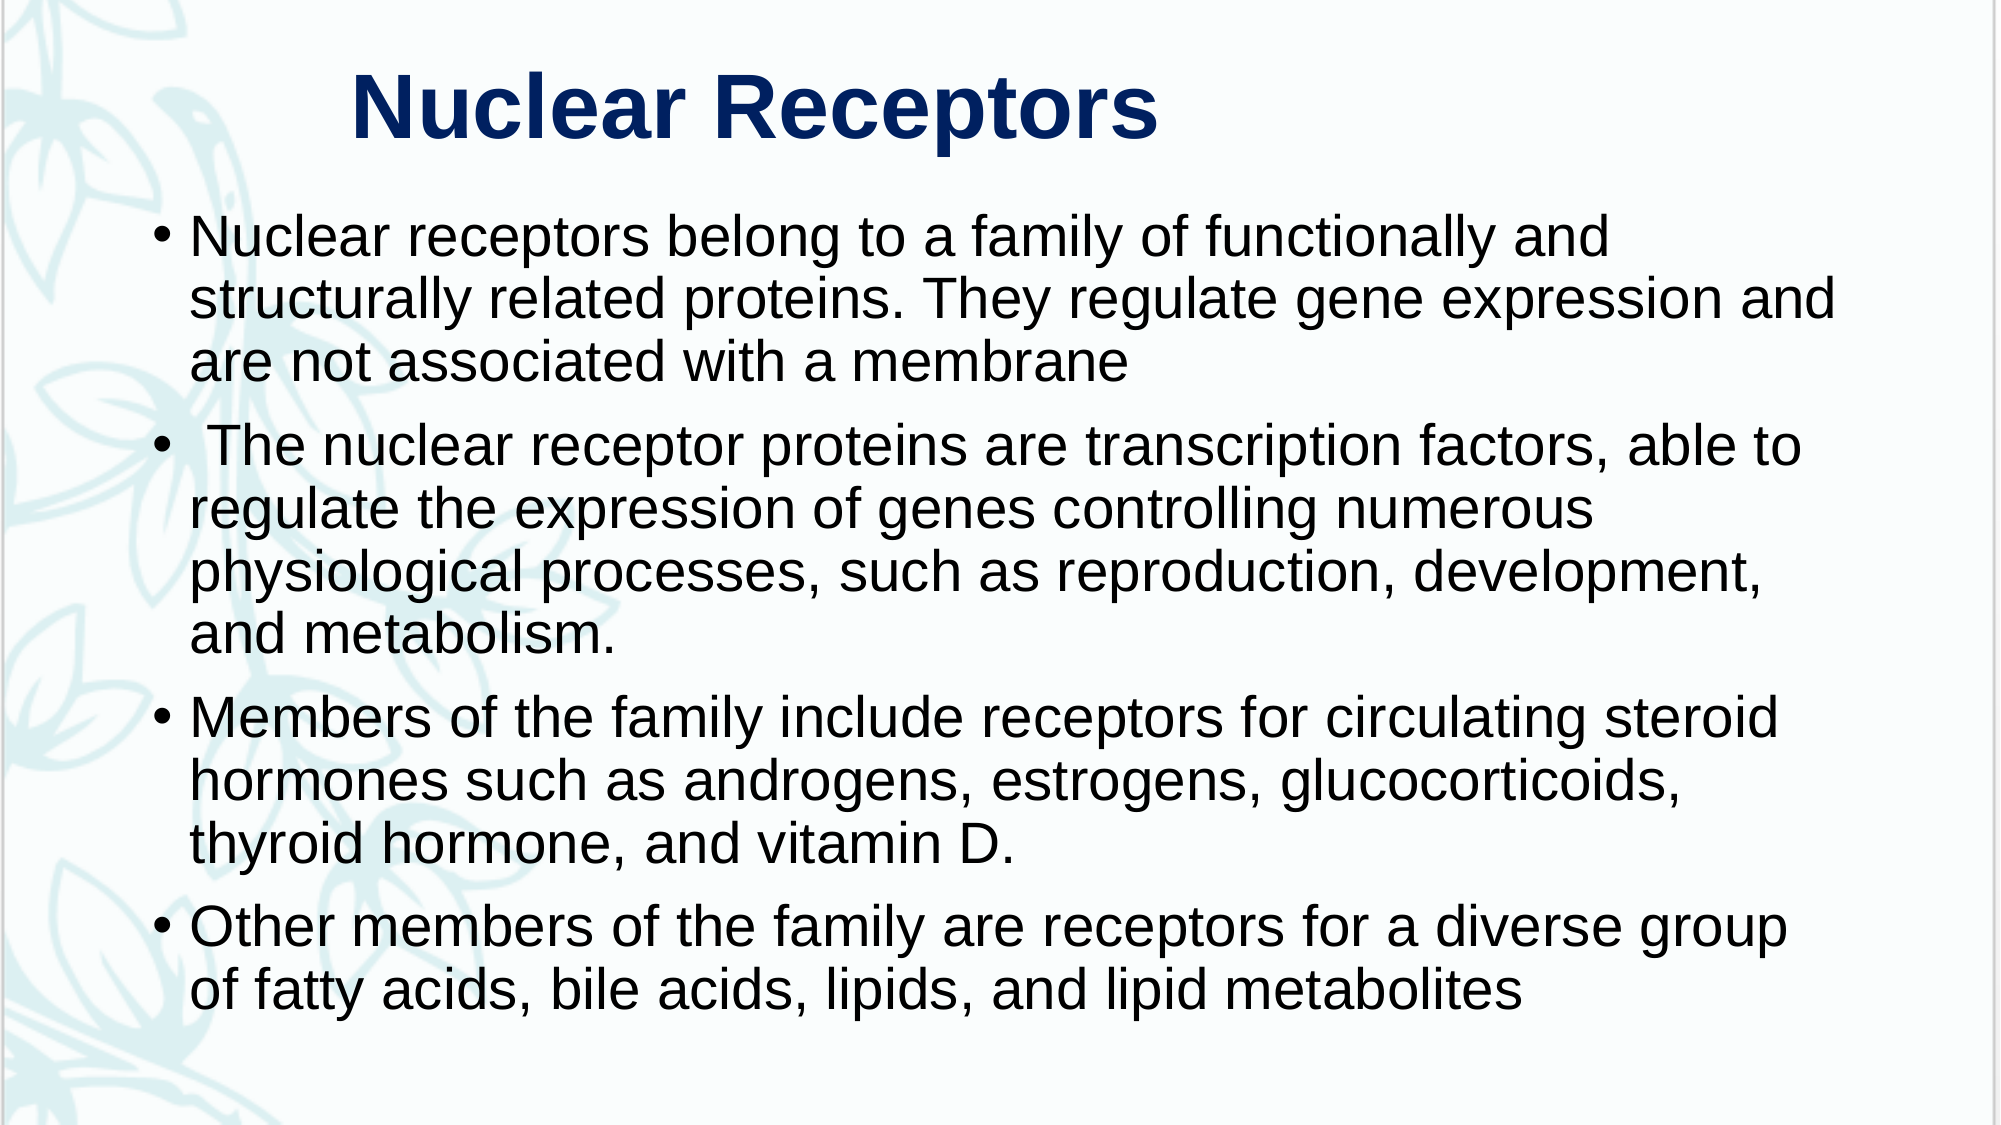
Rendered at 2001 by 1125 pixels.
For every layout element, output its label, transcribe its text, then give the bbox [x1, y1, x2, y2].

picture [0, 0, 2001, 1125]
title Nuclear Receptors [335, 0, 2000, 218]
list Nuclear receptors belong to a family of functionally and structurally related proteins. They regulate gene expression and are not associated with a membrane The nuclear receptor proteins are transcription factors, able to regulate the expression of genes controlling numerous physiological processes, such as reproduction, development, and metabolism. Members of the family include receptors for circulating steroid hormones such as androgens, estrogens, glucocorticoids, thyroid hormone, and vitamin D. Other members of the family are receptors for a diverse group of fatty acids, bile acids, lipids, and lipid metabolites [137, 198, 1867, 1068]
